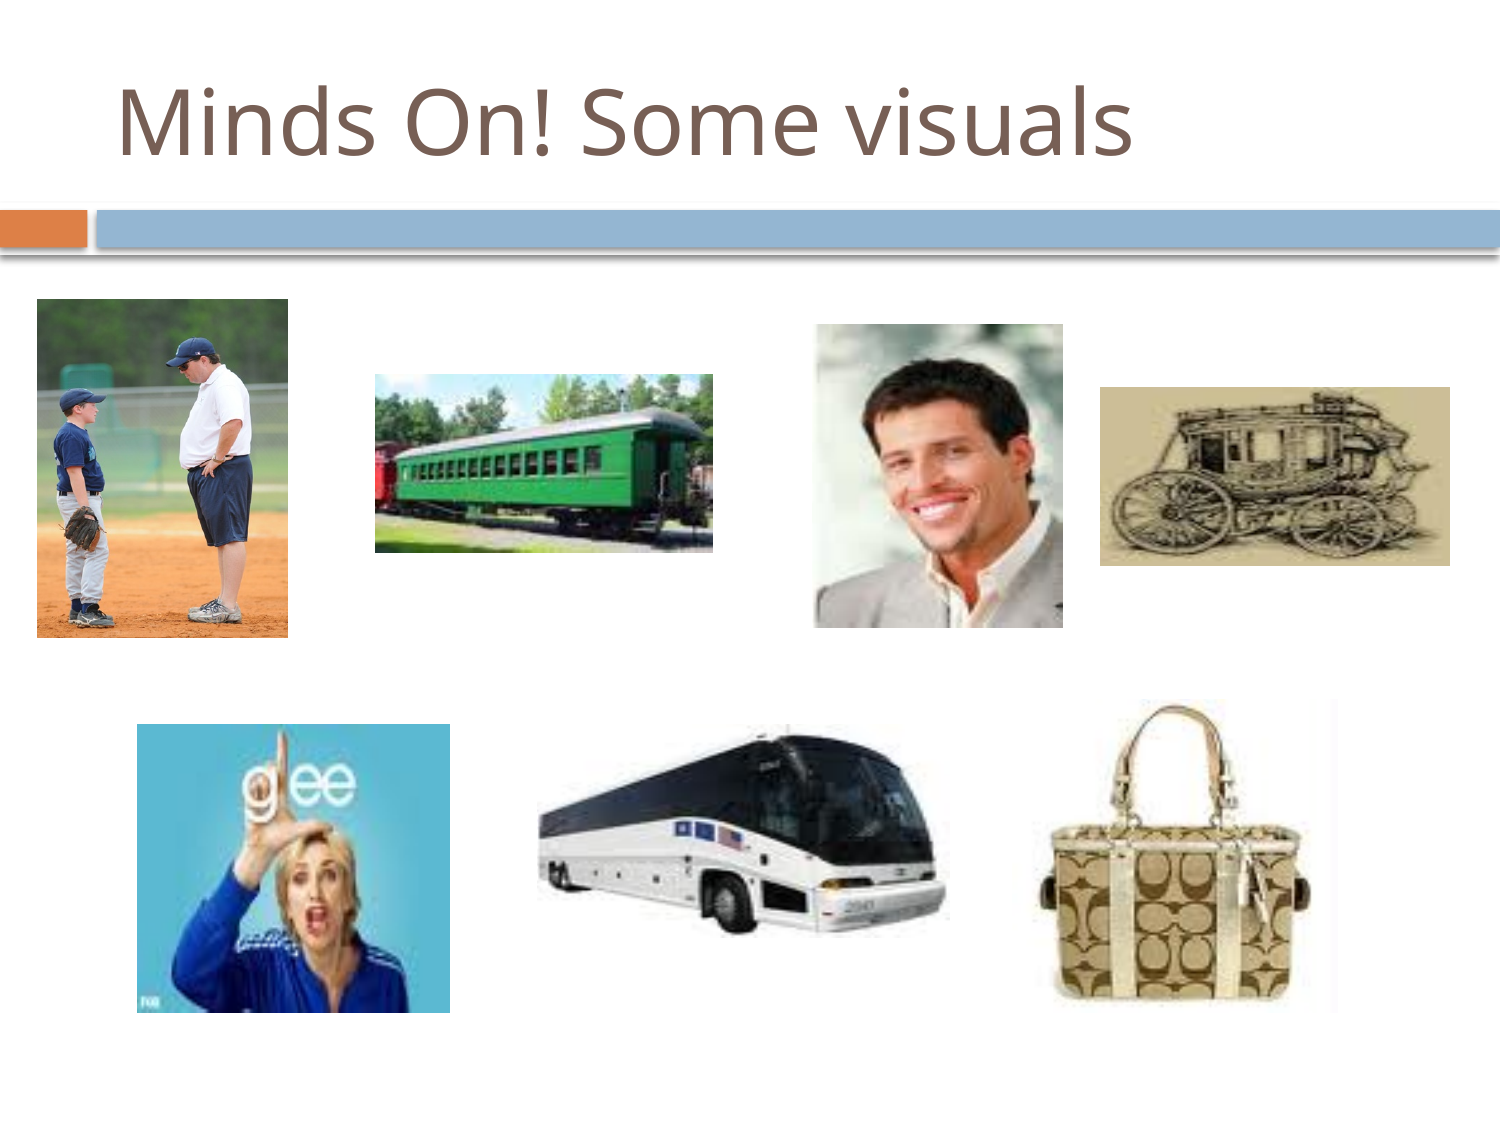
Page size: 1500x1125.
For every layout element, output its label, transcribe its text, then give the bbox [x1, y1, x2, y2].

picture [812, 324, 1063, 629]
picture [137, 724, 451, 1013]
picture [374, 374, 713, 554]
title Minds On! Some visuals [99, 37, 1438, 200]
picture [1099, 387, 1451, 566]
picture [37, 299, 288, 638]
picture [1012, 699, 1338, 1013]
picture [537, 724, 951, 938]
